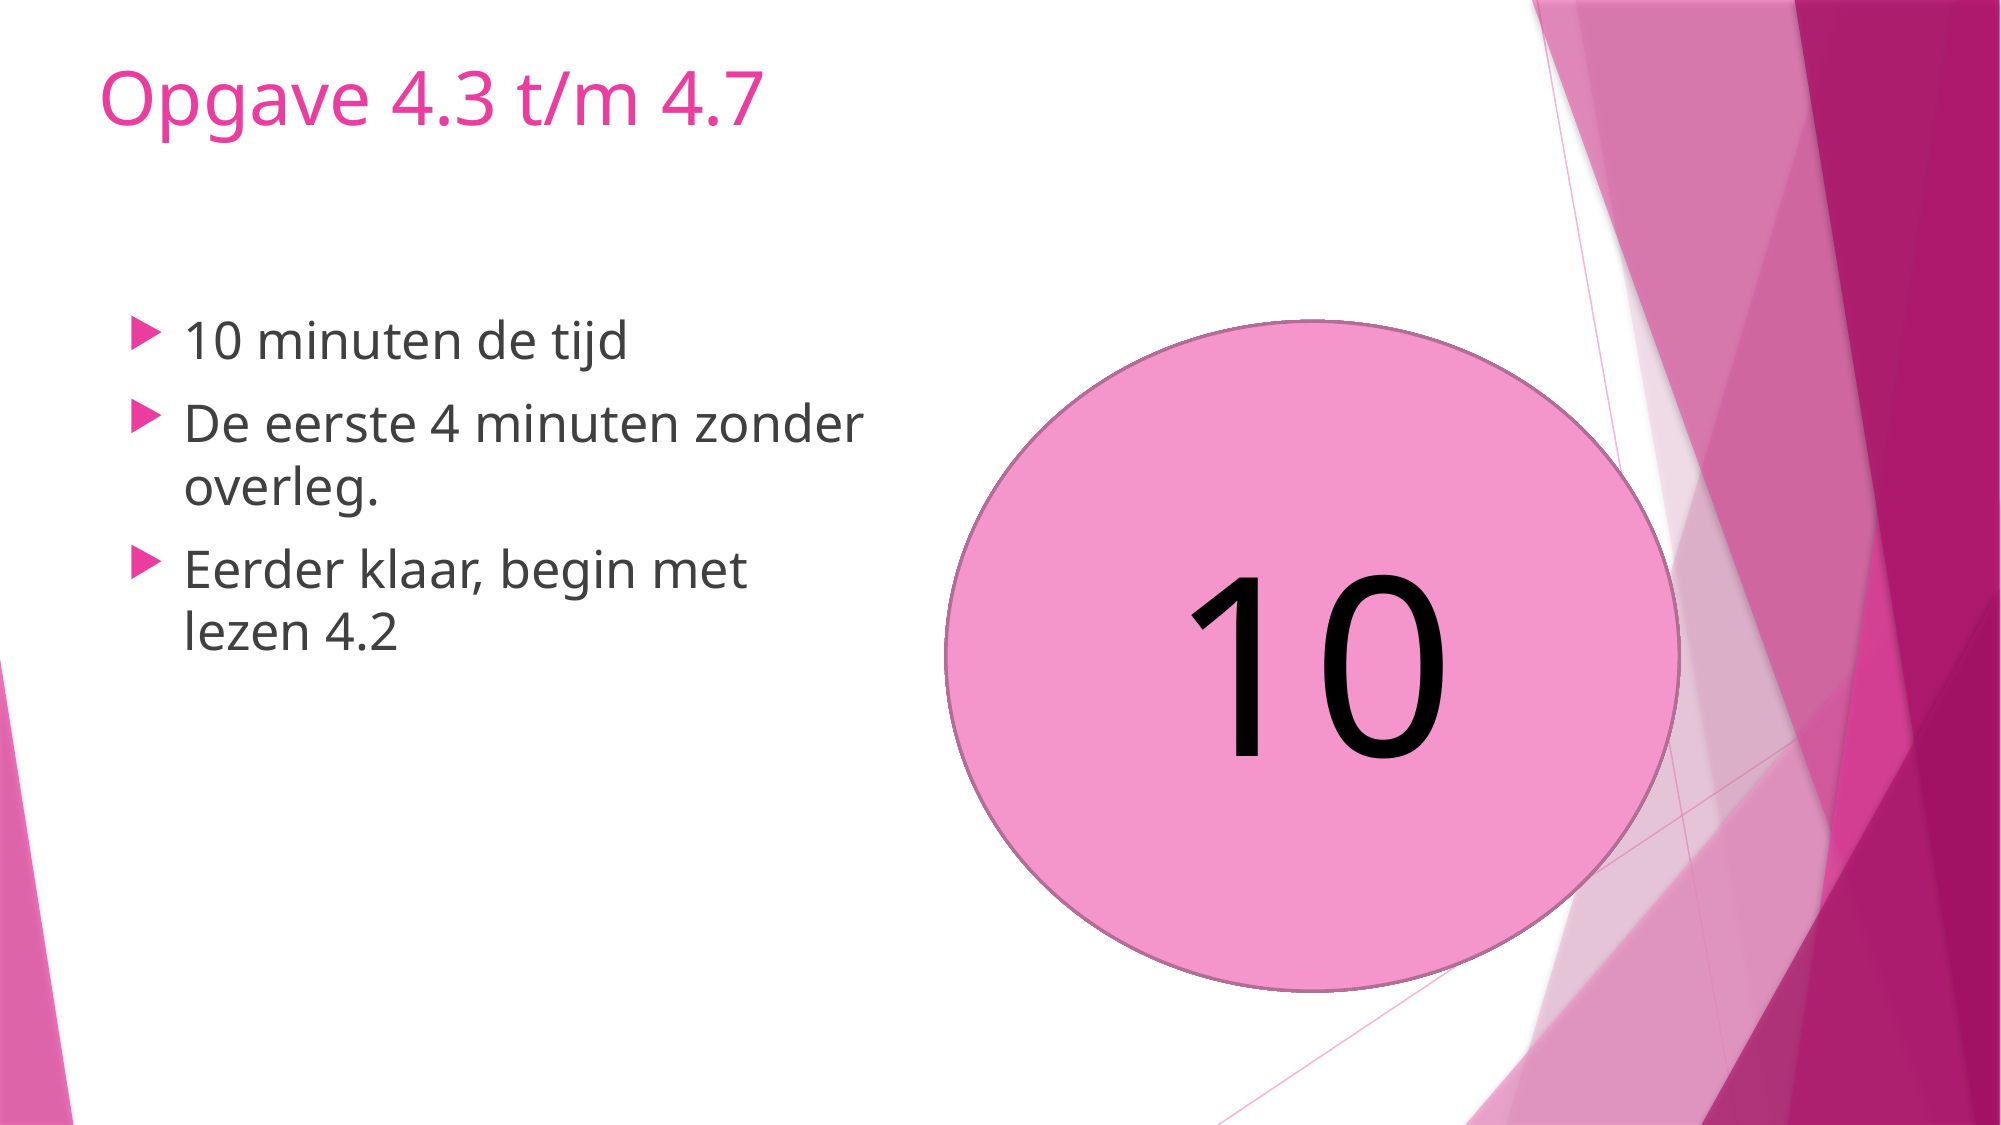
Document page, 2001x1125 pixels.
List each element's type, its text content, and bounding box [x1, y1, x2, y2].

title Opgave 4.3 t/m 4.7 [83, 42, 1494, 260]
text_box 10 [944, 319, 1681, 993]
list 10 minuten de tijd De eerste 4 minuten zonder overleg. Eerder klaar, begin met lezen 4.2 [112, 299, 896, 992]
